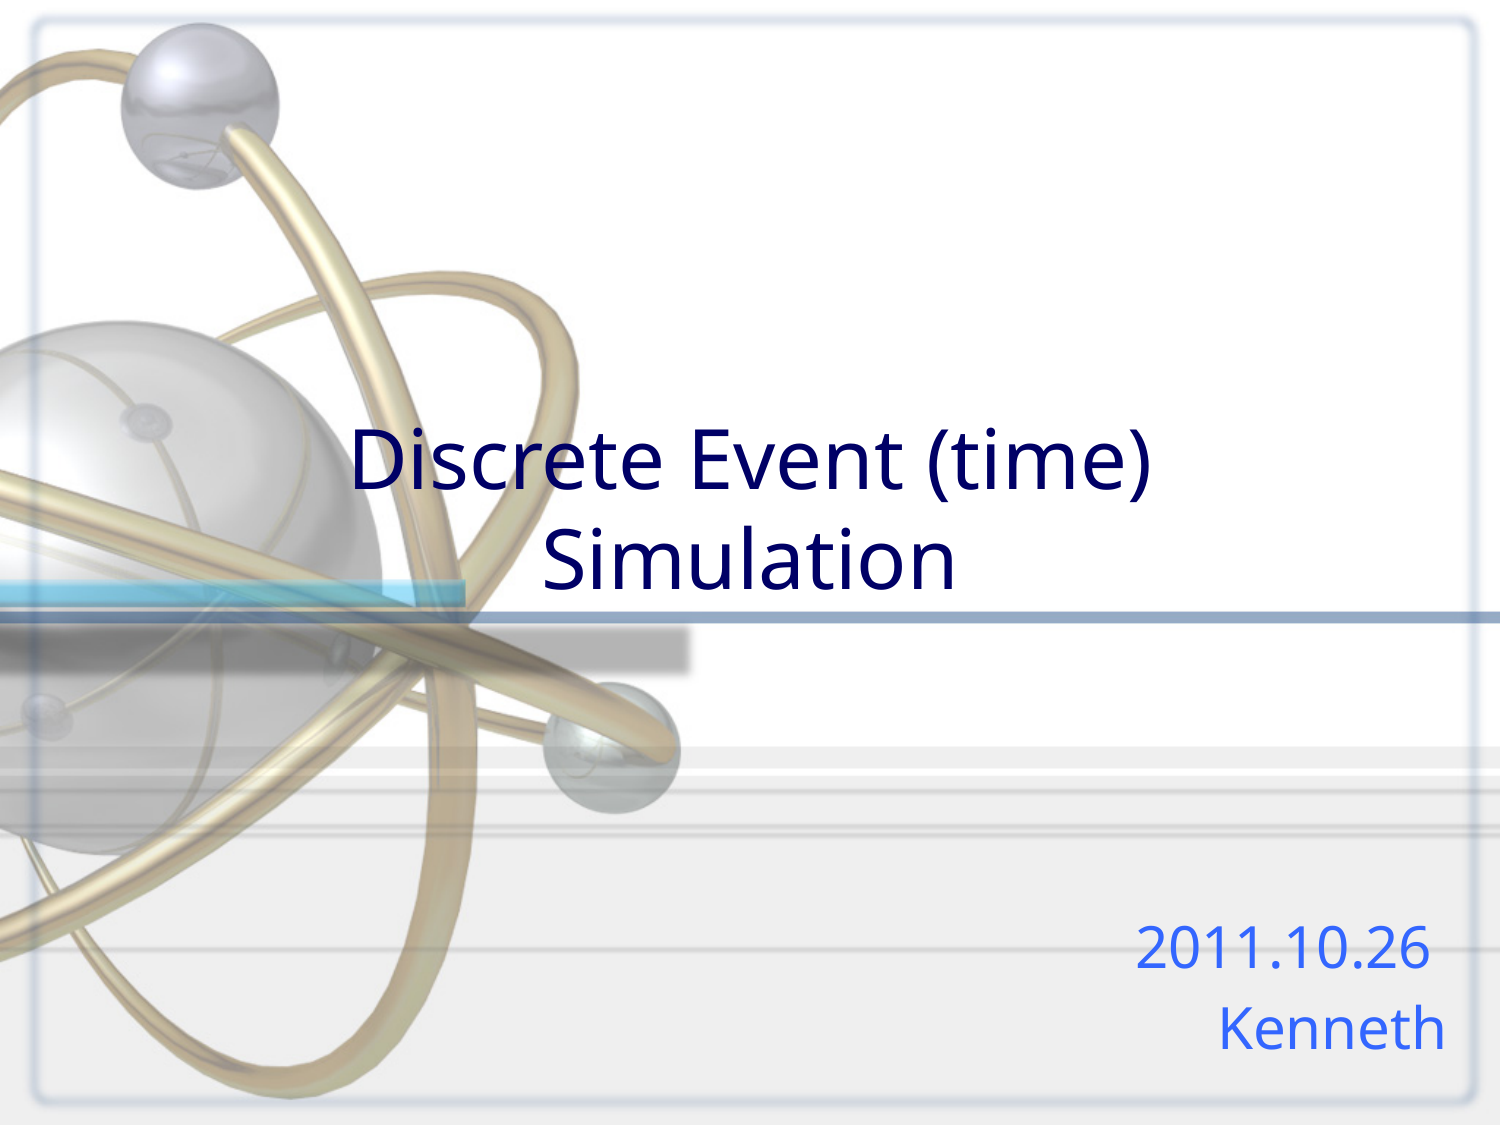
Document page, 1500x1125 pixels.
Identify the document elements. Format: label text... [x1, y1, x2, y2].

picture [0, 0, 1500, 1125]
subtitle 2011.10.26 Kenneth [1077, 902, 1463, 1085]
title Discrete Event (time) Simulation [112, 412, 1388, 601]
